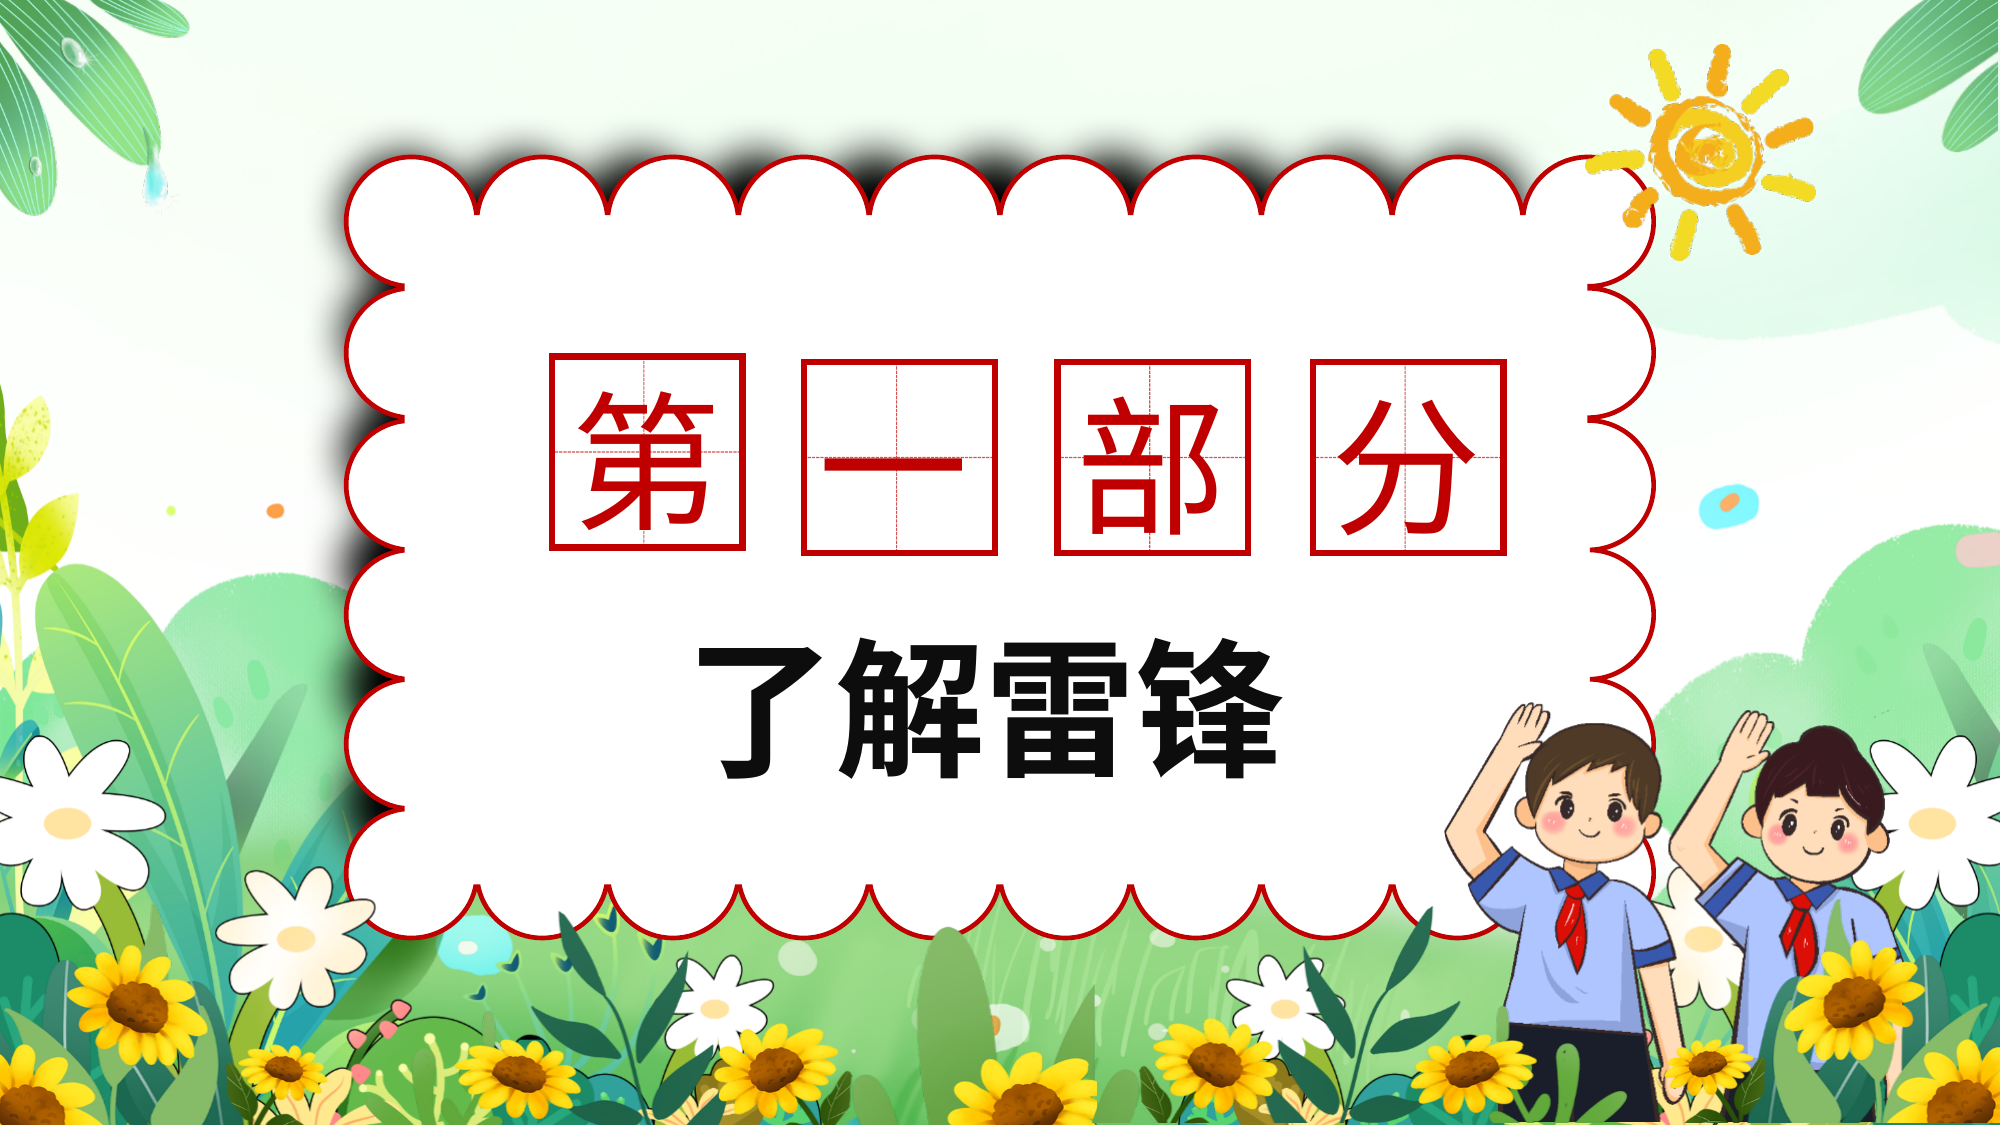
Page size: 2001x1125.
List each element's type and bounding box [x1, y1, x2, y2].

picture [0, 0, 2000, 888]
text_box [1056, 361, 1249, 564]
text_box [550, 356, 743, 558]
text_box [0, 888, 2000, 1125]
text_box [1311, 361, 1504, 564]
text_box [802, 361, 996, 564]
